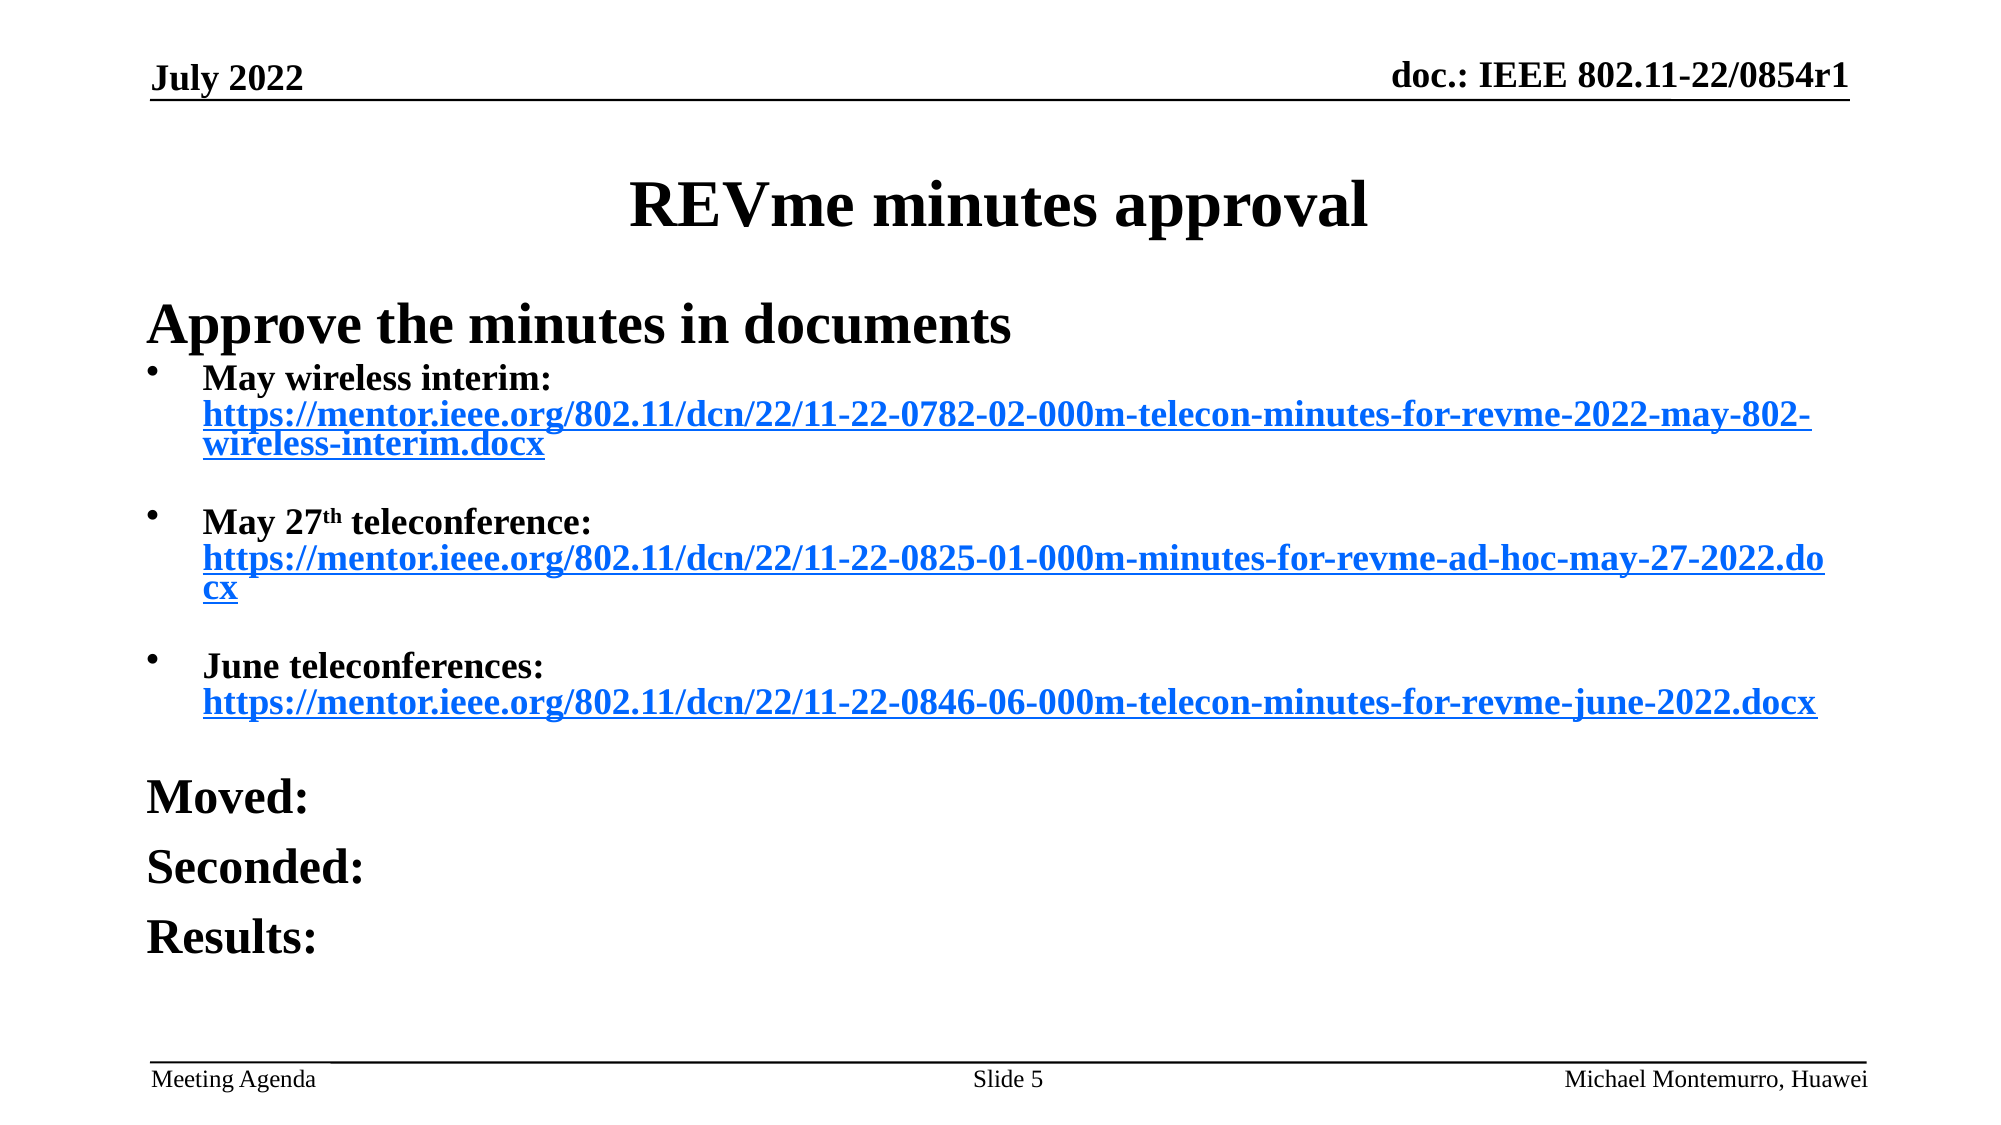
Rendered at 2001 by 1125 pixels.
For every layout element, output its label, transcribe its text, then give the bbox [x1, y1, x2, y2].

list Approve the minutes in documents May wireless interim: https://mentor.ieee.org/802.11/dcn/22/11-22-0782-02-000m-telecon-minutes-for-revme-2022-may-802-wireless-interim.docx May 27th teleconference: https://mentor.ieee.org/802.11/dcn/22/11-22-0825-01-000m-minutes-for-revme-ad-hoc-may-27-2022.docx June teleconferences: https://mentor.ieee.org/802.11/dcn/22/11-22-0846-06-000m-telecon-minutes-for-revme-june-2022.docx Moved: Seconded: Results: [131, 290, 1850, 1063]
footer Michael Montemurro, Huawei [1266, 1061, 1869, 1093]
slide_number Slide 5 [972, 1061, 1045, 1093]
title REVme minutes approval [150, 112, 1850, 288]
